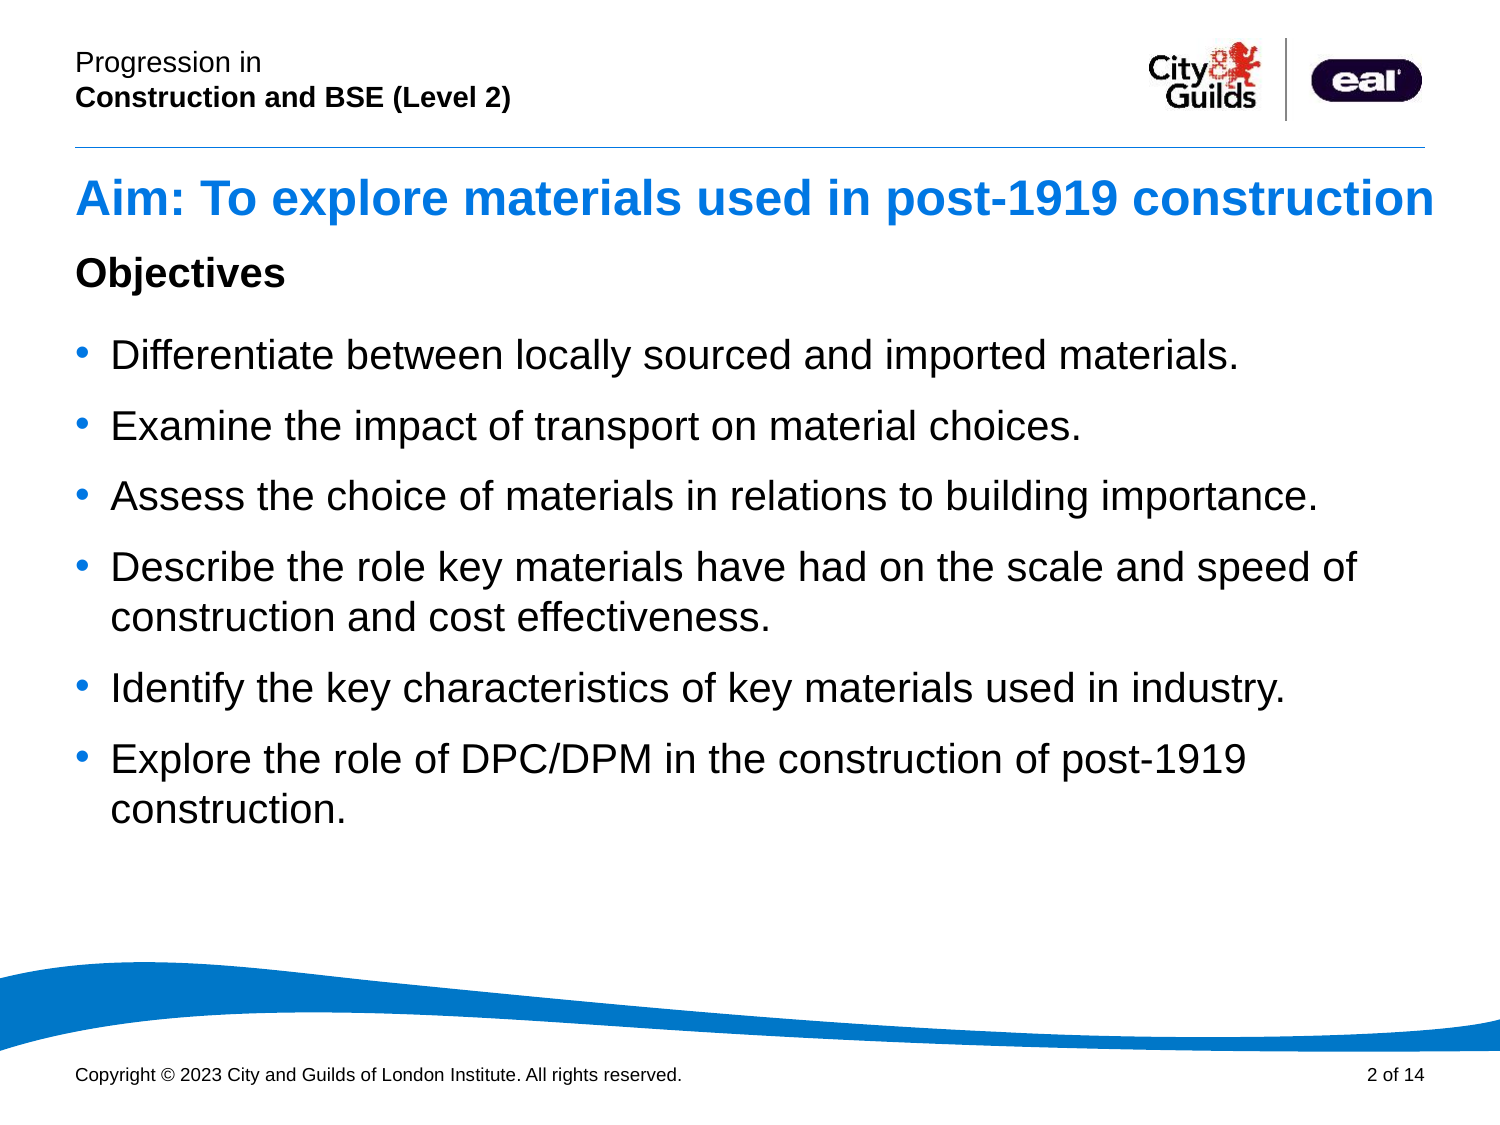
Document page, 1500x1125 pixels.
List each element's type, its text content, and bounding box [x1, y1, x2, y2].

picture [1149, 38, 1422, 121]
list Objectives Differentiate between locally sourced and imported materials. Examine the impact of transport on material choices. Assess the choice of materials in relations to building importance. Describe the role key materials have had on the scale and speed of construction and cost effectiveness. Identify the key characteristics of key materials used in industry. Explore the role of DPC/DPM in the construction of post-1919 construction. [74, 245, 1426, 944]
title Aim: To explore materials used in post-1919 construction [74, 165, 1448, 229]
